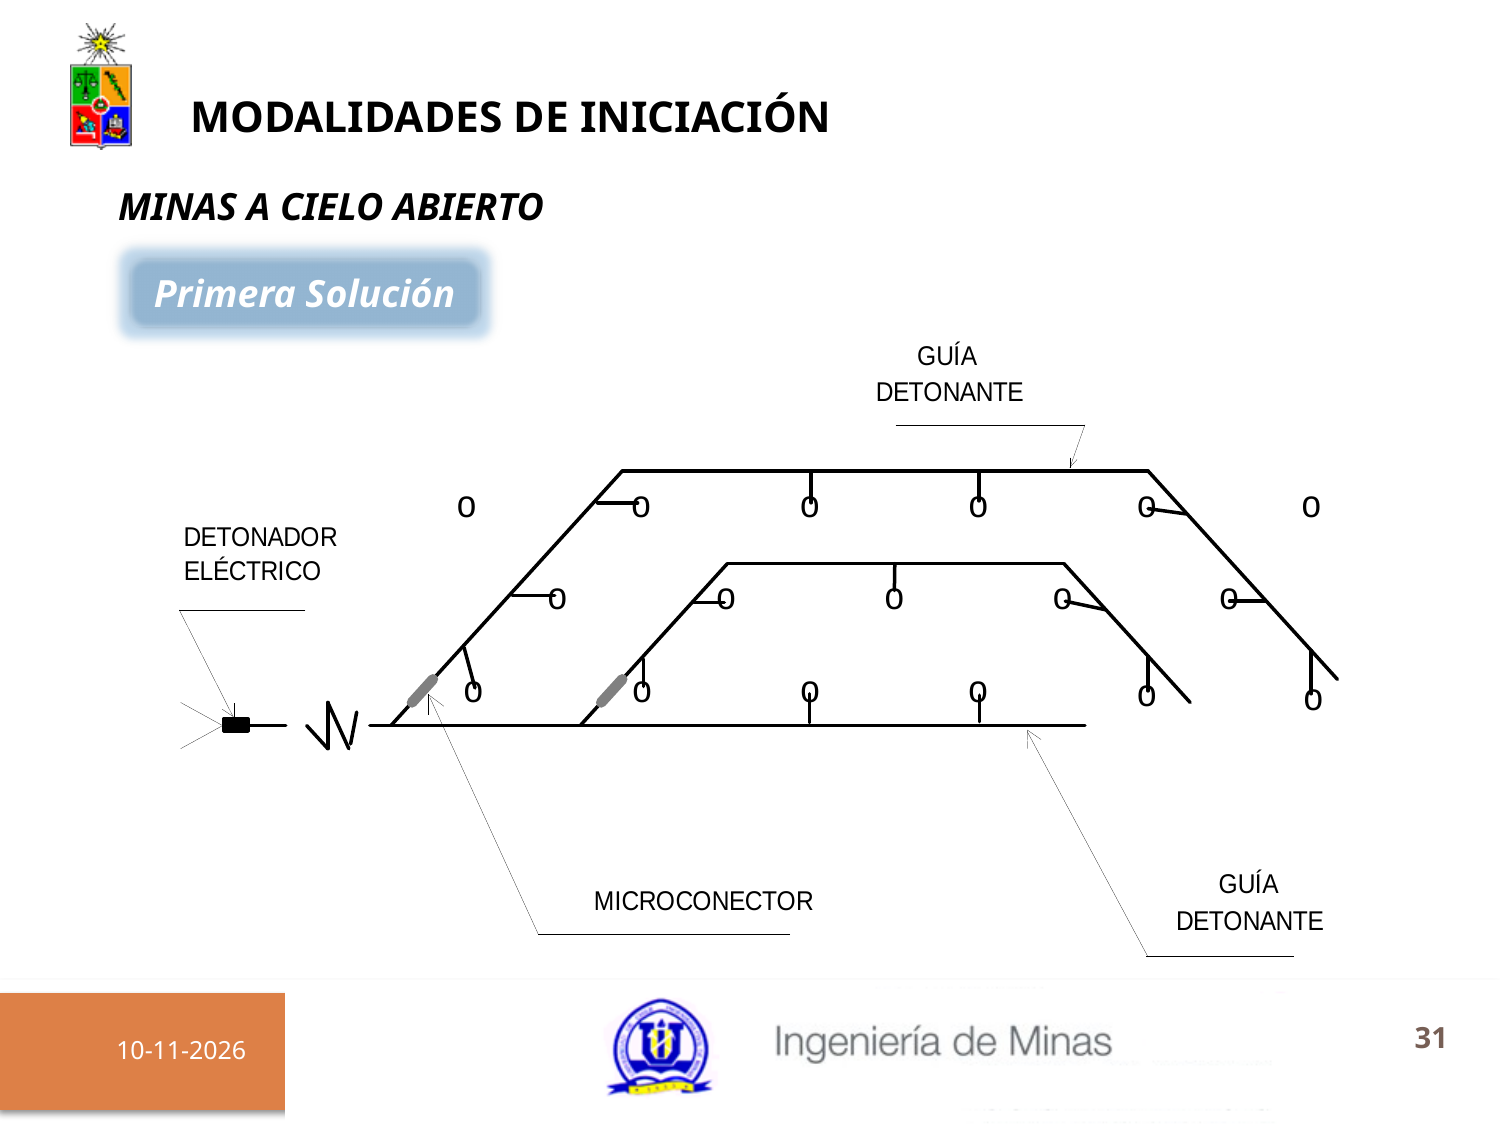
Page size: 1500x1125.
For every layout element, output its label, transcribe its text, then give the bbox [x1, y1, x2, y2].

text_box Minas a cielo abierto [103, 175, 560, 236]
text_box Modalidades de iniciación [175, 81, 1266, 148]
picture [69, 23, 132, 151]
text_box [175, 339, 1426, 962]
picture [285, 980, 1500, 1125]
text_box Primera Solución [135, 264, 475, 322]
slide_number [12, 995, 279, 1108]
